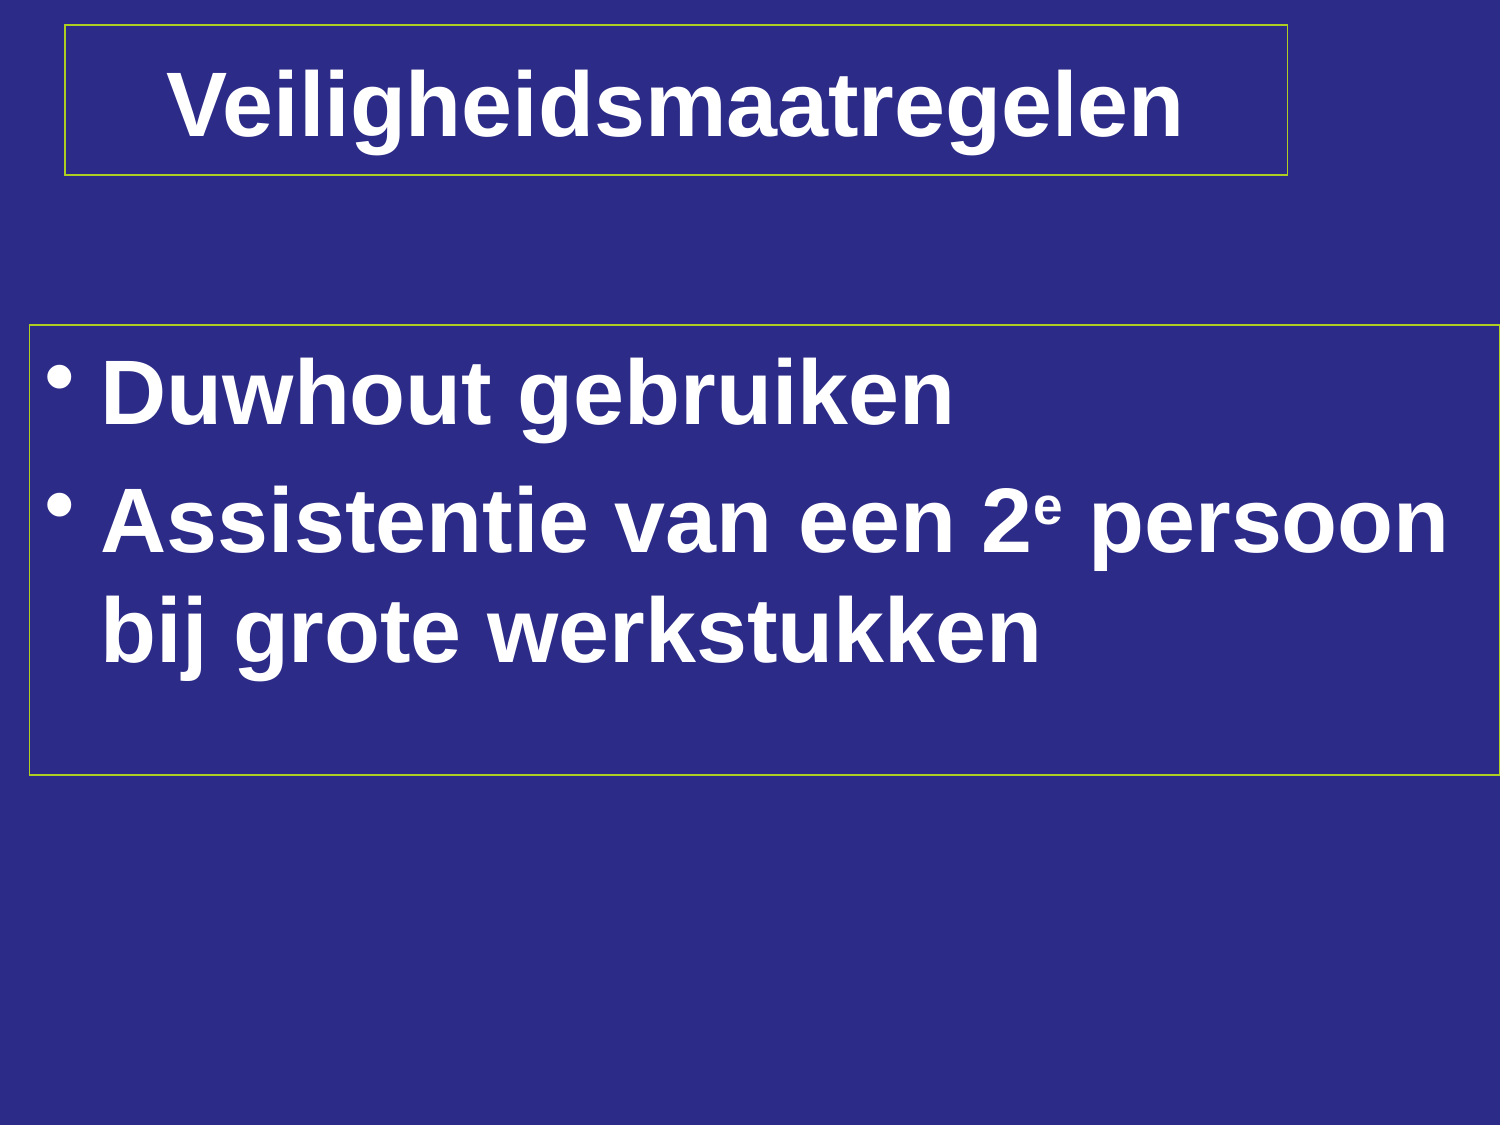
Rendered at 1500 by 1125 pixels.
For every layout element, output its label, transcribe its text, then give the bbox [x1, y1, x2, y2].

title Veiligheidsmaatregelen [64, 24, 1288, 176]
list Duwhout gebruiken Assistentie van een 2e persoon bij grote werkstukken [29, 324, 1500, 776]
